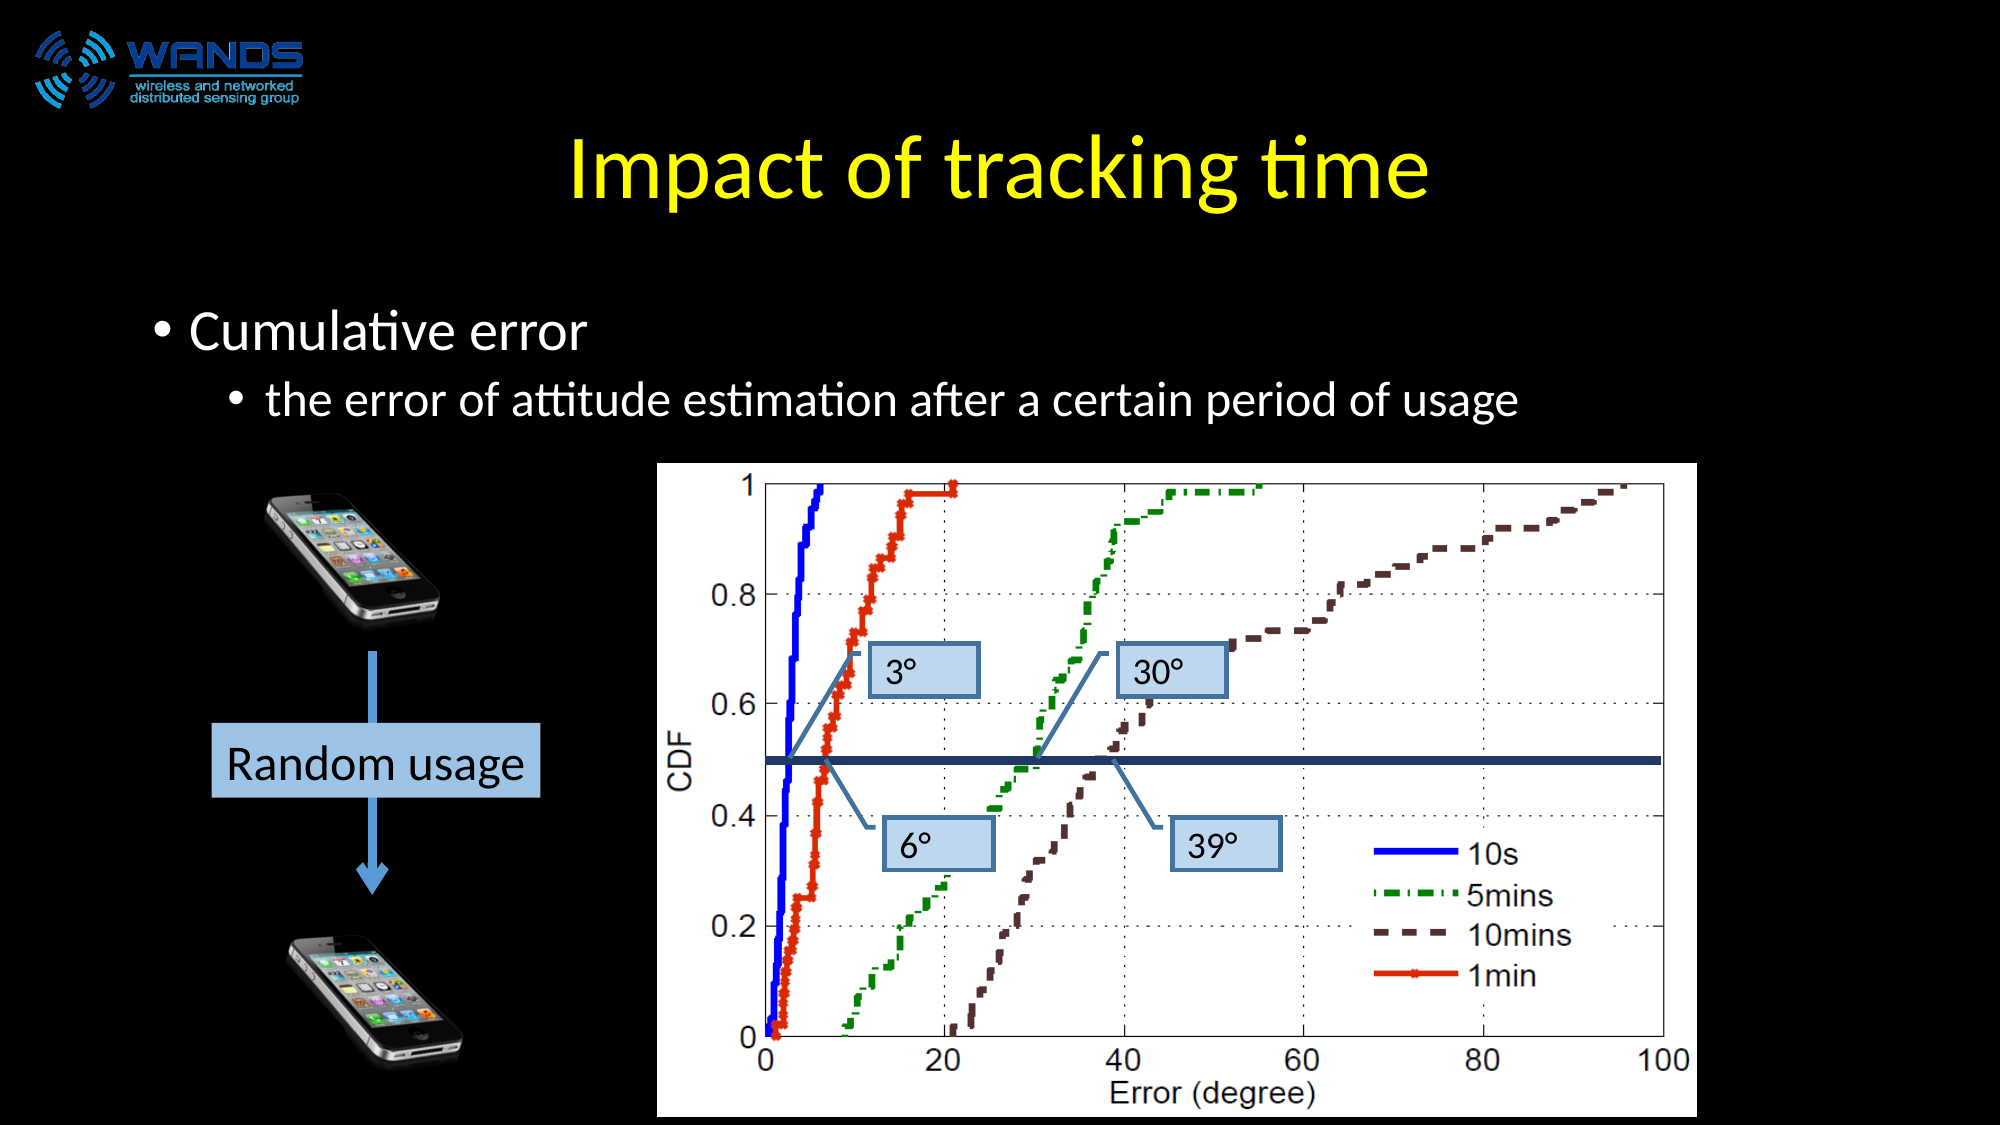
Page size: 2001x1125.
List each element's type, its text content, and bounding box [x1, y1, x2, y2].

list Cumulative error the error of attitude estimation after a certain period of usage [137, 293, 1871, 490]
picture [229, 461, 475, 661]
title Impact of tracking time [137, 59, 1863, 278]
text_box Random usage [211, 722, 372, 798]
picture [657, 463, 1697, 1118]
picture [35, 28, 303, 109]
picture [251, 903, 498, 1102]
text_box Random usage [373, 722, 541, 798]
